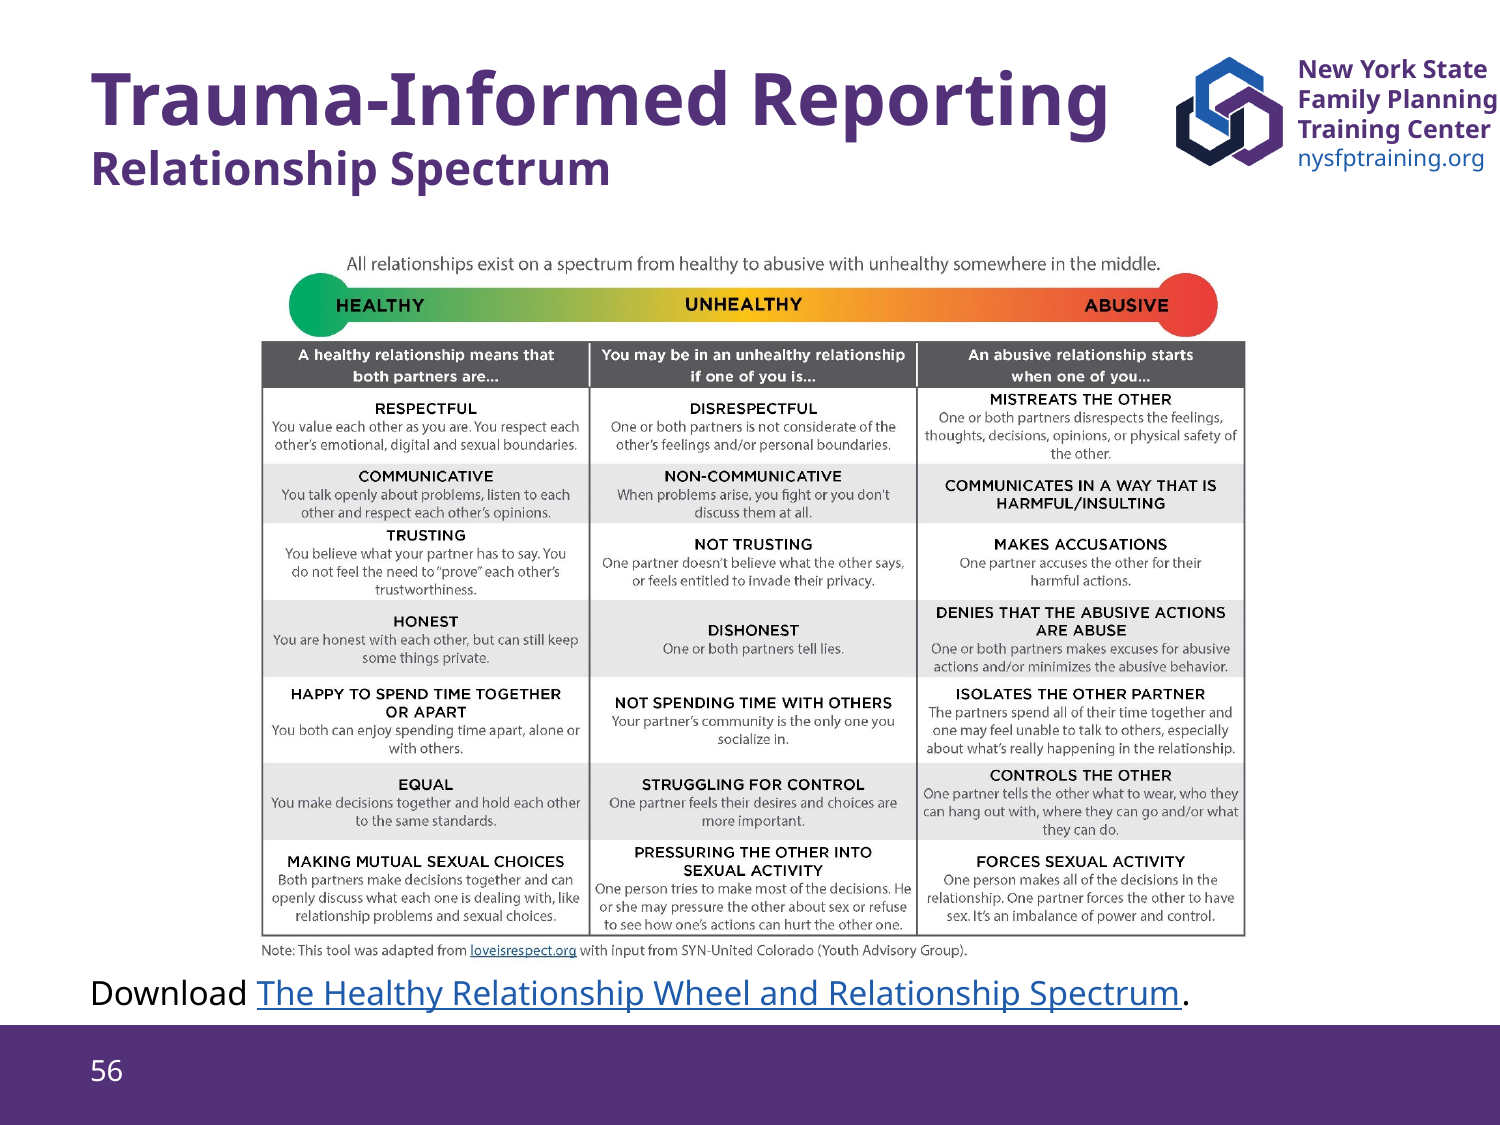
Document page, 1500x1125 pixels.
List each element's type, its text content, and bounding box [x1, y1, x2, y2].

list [212, 249, 1294, 968]
text_box Download The Healthy Relationship Wheel and Relationship Spectrum. [74, 964, 1500, 1025]
picture [1175, 55, 1284, 168]
title Trauma-Informed Reporting Relationship Spectrum [75, 45, 1150, 275]
slide_number 56 [75, 1042, 285, 1103]
